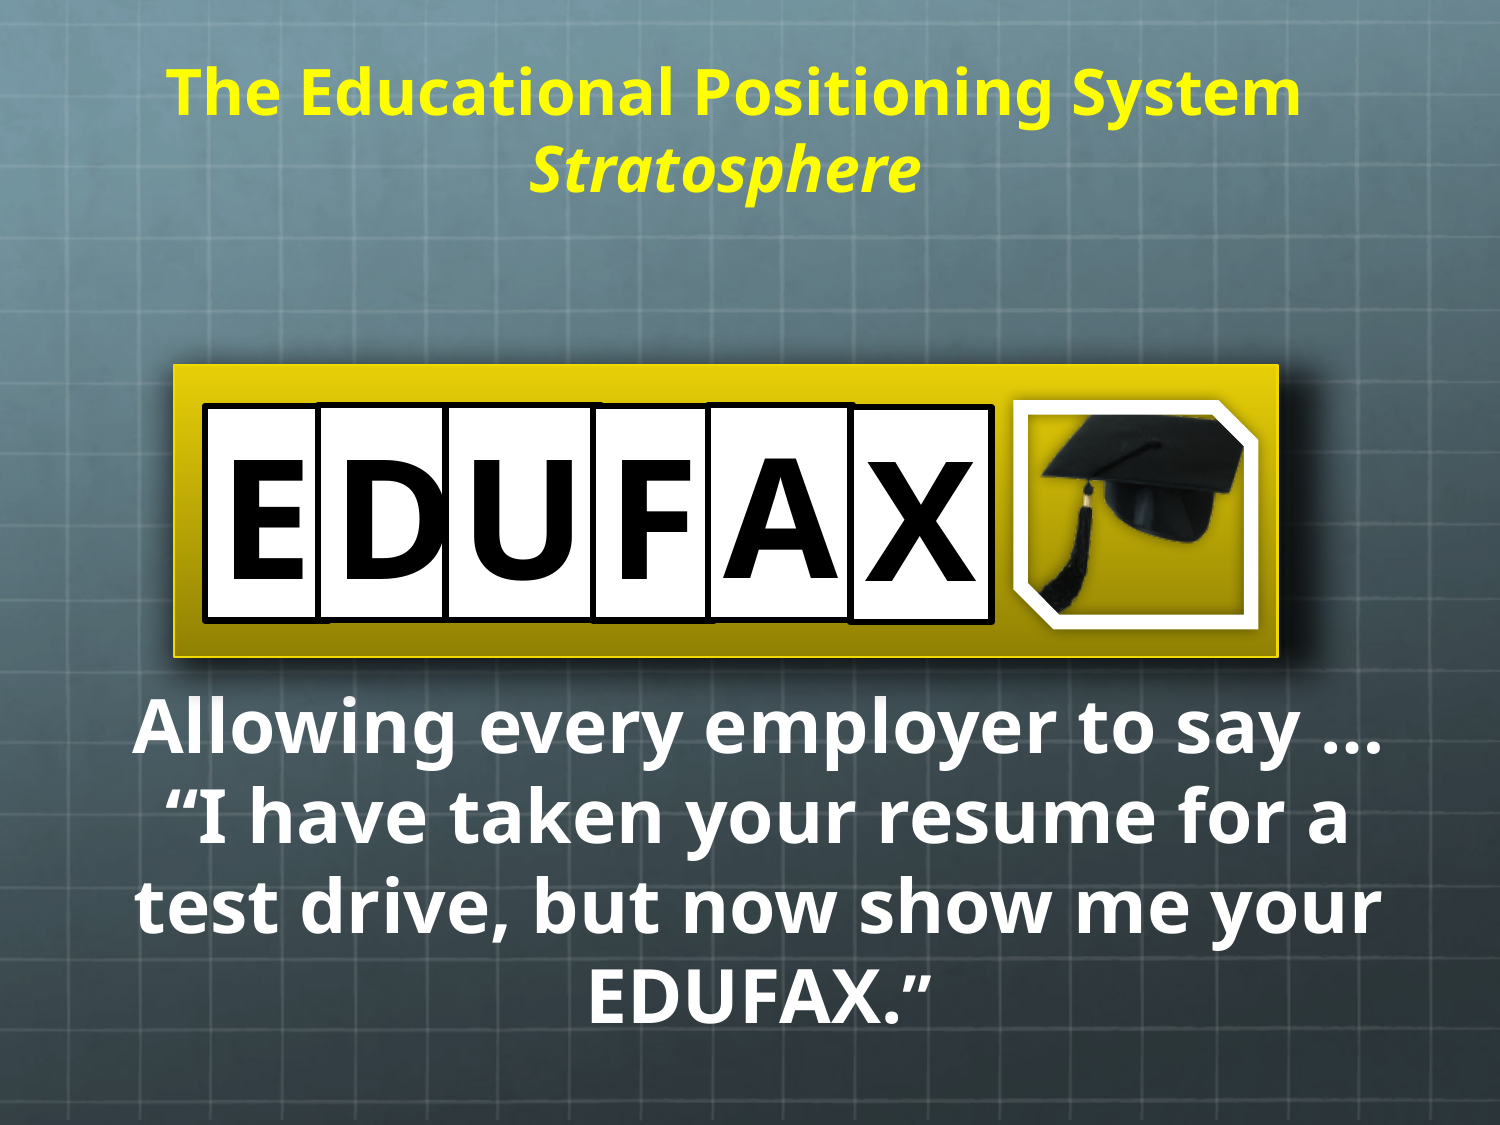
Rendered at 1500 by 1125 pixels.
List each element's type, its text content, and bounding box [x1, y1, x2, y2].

text_box F [590, 403, 717, 623]
text_box [173, 364, 1279, 658]
text_box E [202, 403, 315, 623]
text_box U [443, 403, 590, 623]
text_box X [848, 405, 994, 625]
text_box A [706, 402, 856, 622]
text_box D [315, 403, 443, 623]
picture [0, 0, 1500, 1125]
title Allowing every employer to say … “I have taken your resume for a test drive, but now show me your EDUFAX.” [86, 880, 1432, 1047]
text_box The Educational Positioning System Stratosphere [115, 43, 1353, 213]
